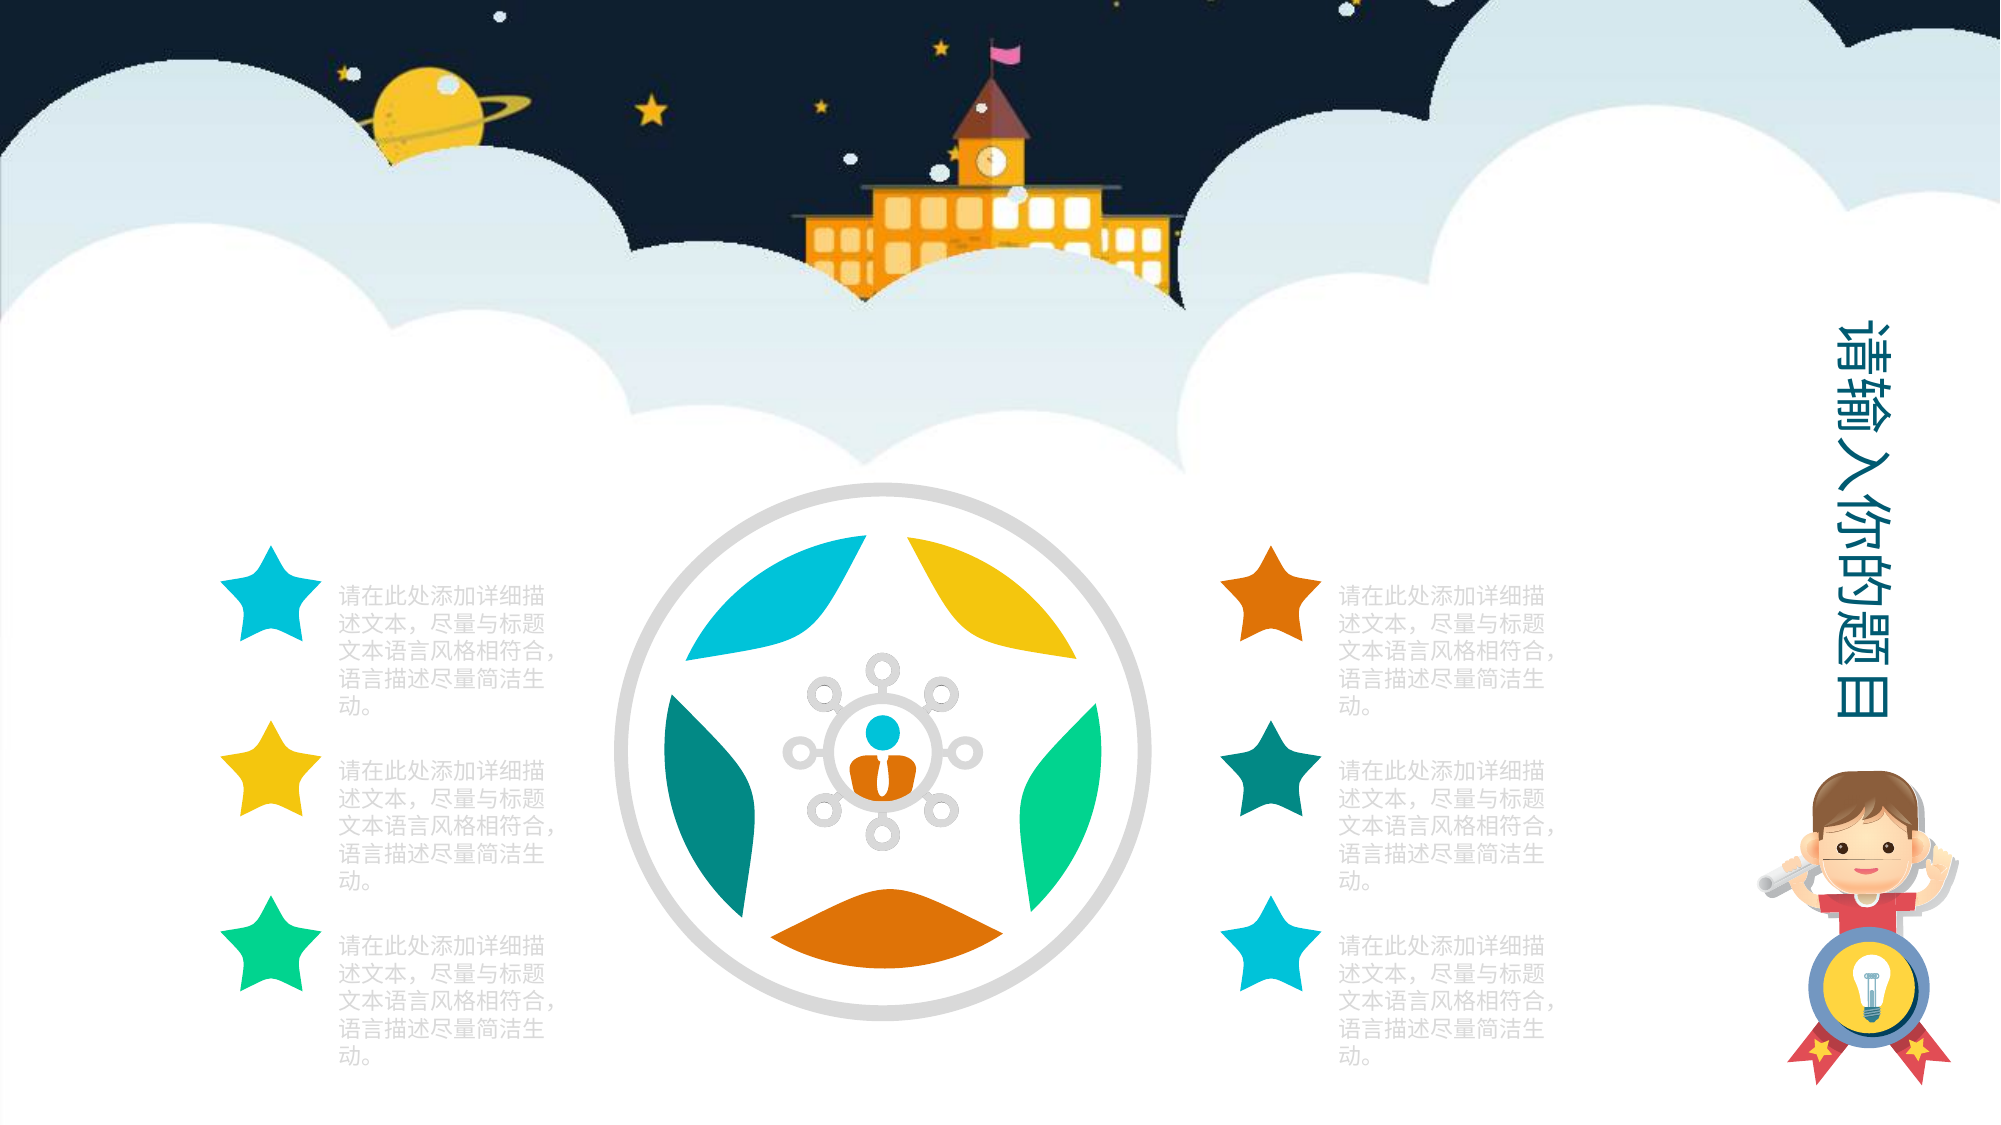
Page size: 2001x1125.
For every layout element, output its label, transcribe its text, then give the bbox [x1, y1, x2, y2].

text_box [664, 694, 755, 918]
text_box [220, 720, 322, 817]
text_box [220, 545, 322, 642]
text_box [1220, 895, 1322, 992]
text_box 请在此处添加详细描述文本，尽量与标题文本语言风格相符合，语言描述尽量简洁生动。 [323, 749, 562, 902]
text_box 请在此处添加详细描述文本，尽量与标题文本语言风格相符合，语言描述尽量简洁生动。 [323, 574, 562, 727]
text_box 请输入你的题目 [1807, 303, 1909, 732]
text_box [1220, 720, 1322, 817]
text_box [220, 895, 322, 992]
text_box 请在此处添加详细描述文本，尽量与标题文本语言风格相符合，语言描述尽量简洁生动。 [1323, 924, 1562, 1077]
text_box [1220, 545, 1322, 642]
text_box [685, 535, 867, 661]
text_box [770, 889, 1003, 969]
text_box 请在此处添加详细描述文本，尽量与标题文本语言风格相符合，语言描述尽量简洁生动。 [1323, 749, 1562, 902]
text_box [614, 482, 1152, 1022]
text_box 请在此处添加详细描述文本，尽量与标题文本语言风格相符合，语言描述尽量简洁生动。 [1323, 574, 1562, 727]
text_box 请在此处添加详细描述文本，尽量与标题文本语言风格相符合，语言描述尽量简洁生动。 [323, 924, 562, 1077]
text_box [1019, 703, 1102, 912]
text_box [907, 537, 1077, 659]
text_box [782, 652, 984, 851]
picture [0, 0, 2000, 1125]
